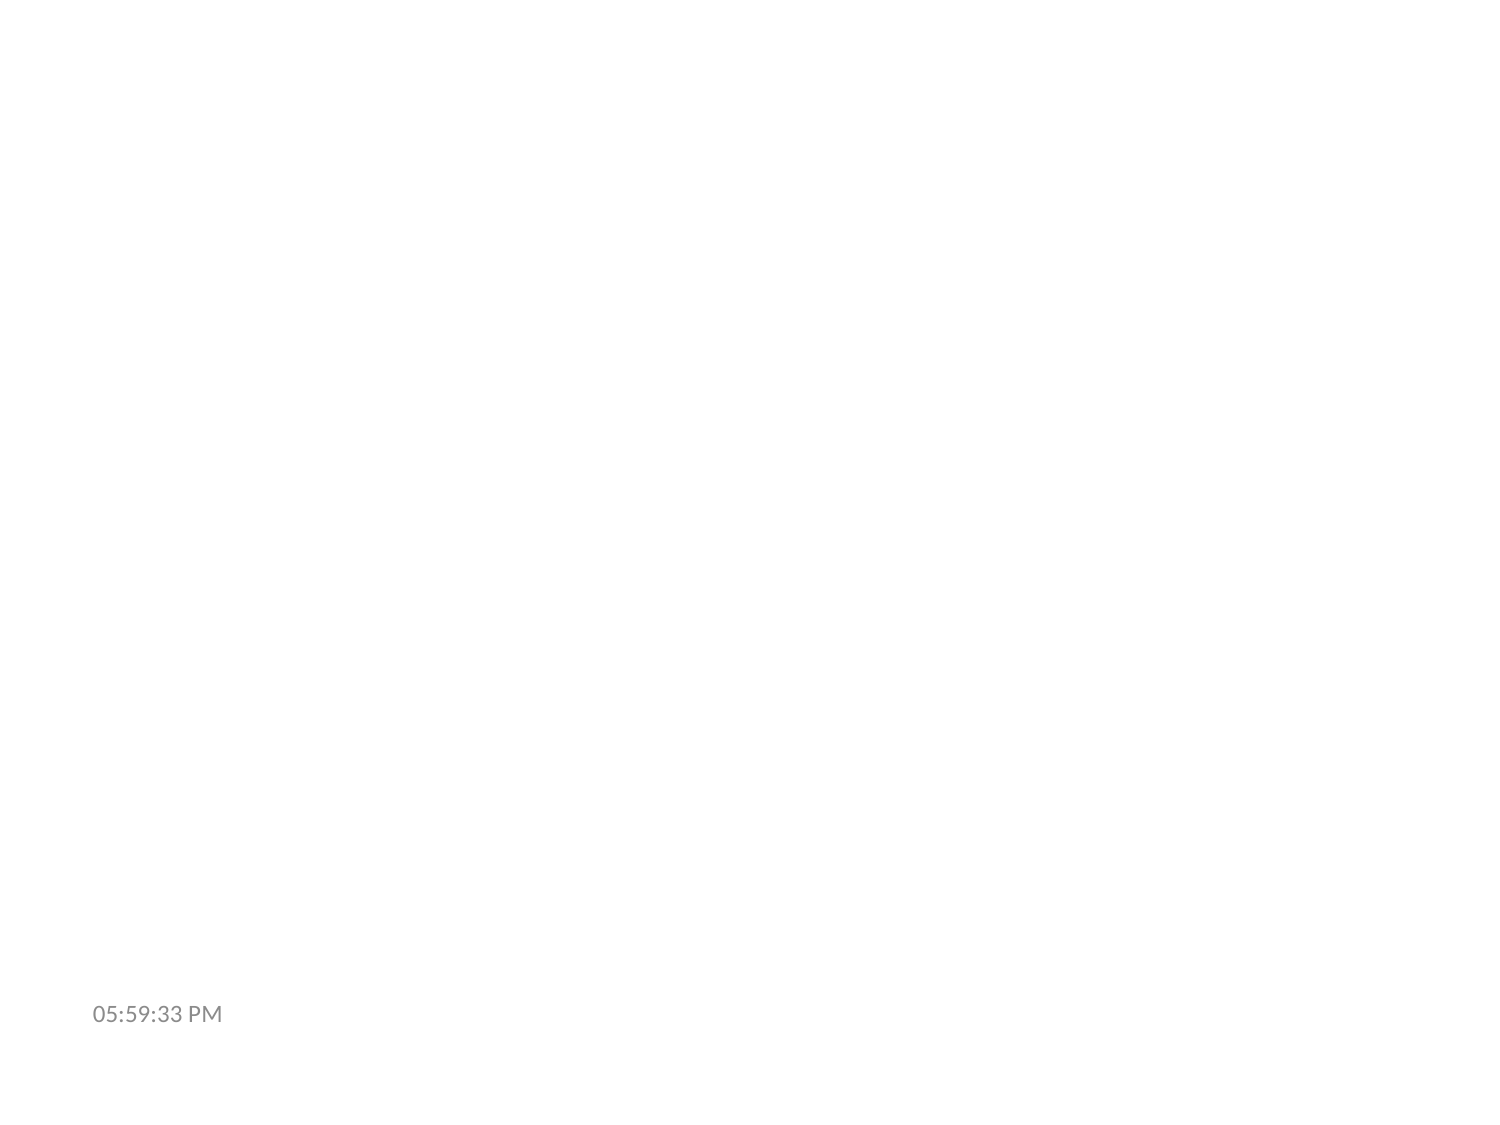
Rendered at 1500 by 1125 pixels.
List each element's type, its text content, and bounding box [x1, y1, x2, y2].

text_box 3:35:09 PM [77, 982, 428, 1043]
